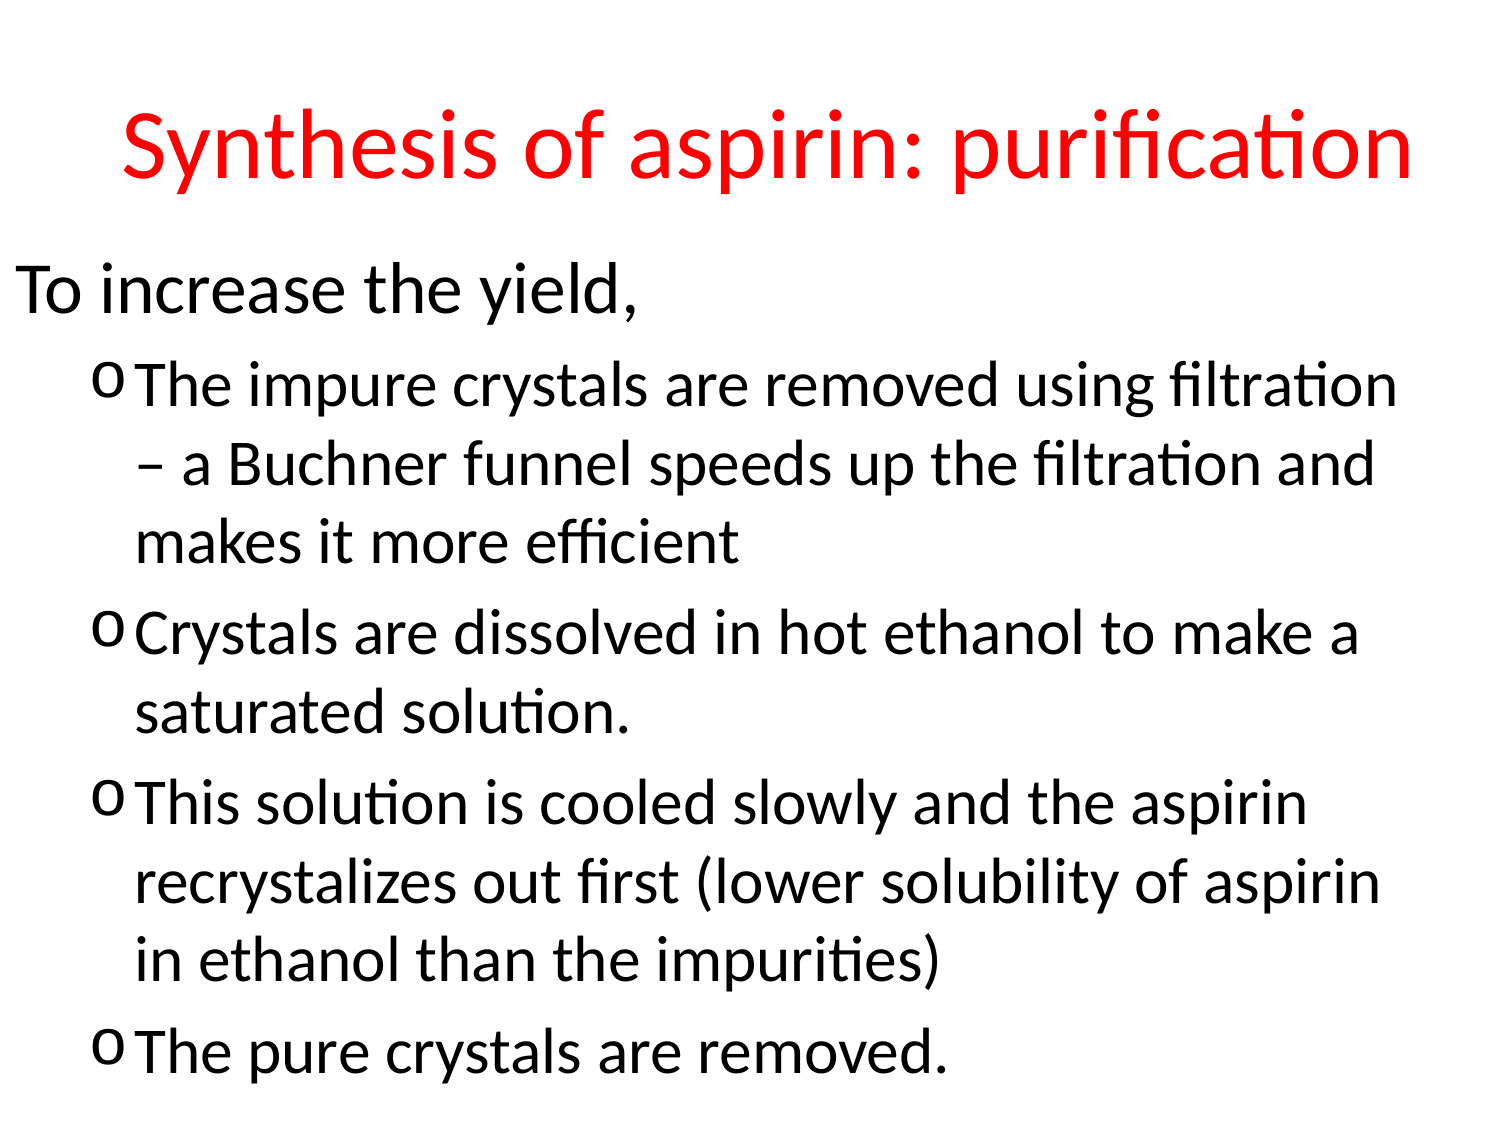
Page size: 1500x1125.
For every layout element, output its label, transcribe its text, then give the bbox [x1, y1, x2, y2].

title Synthesis of aspirin: purification [37, 45, 1500, 233]
list To increase the yield, The impure crystals are removed using filtration – a Buchner funnel speeds up the filtration and makes it more efficient Crystals are dissolved in hot ethanol to make a saturated solution. This solution is cooled slowly and the aspirin recrystalizes out first (lower solubility of aspirin in ethanol than the impurities) The pure crystals are removed. [0, 232, 1459, 1100]
